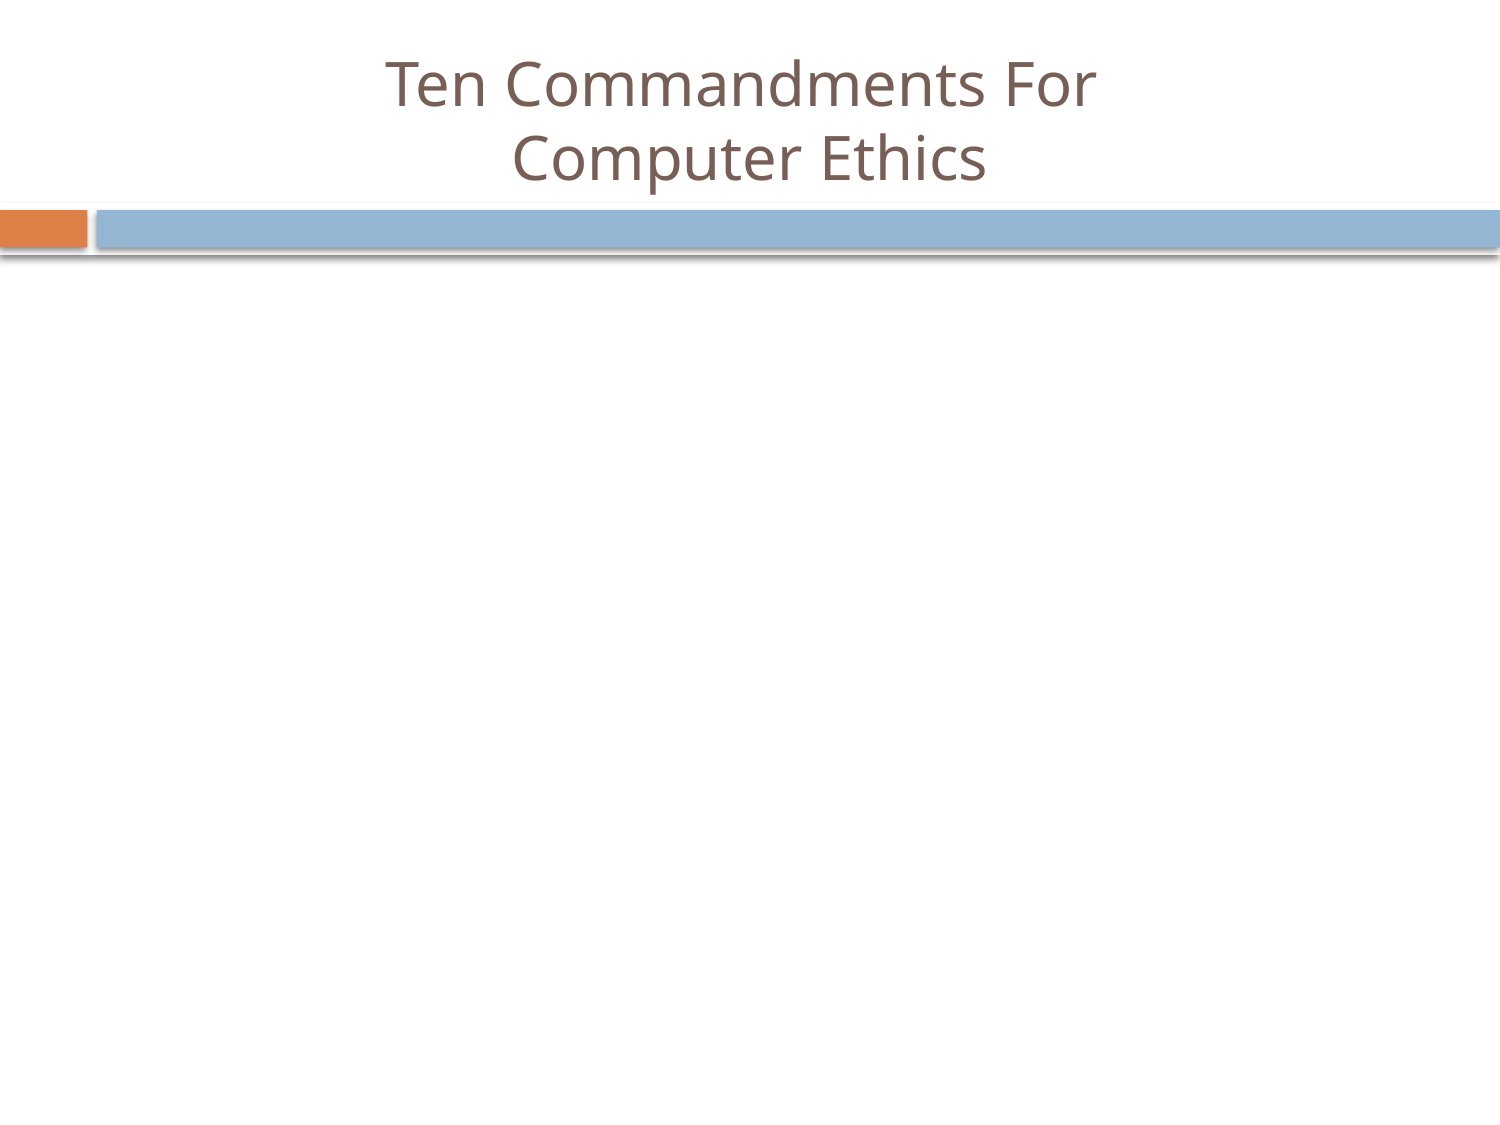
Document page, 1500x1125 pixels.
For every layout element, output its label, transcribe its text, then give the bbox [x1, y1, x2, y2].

title Ten Commandments For Computer Ethics [0, 37, 1500, 200]
